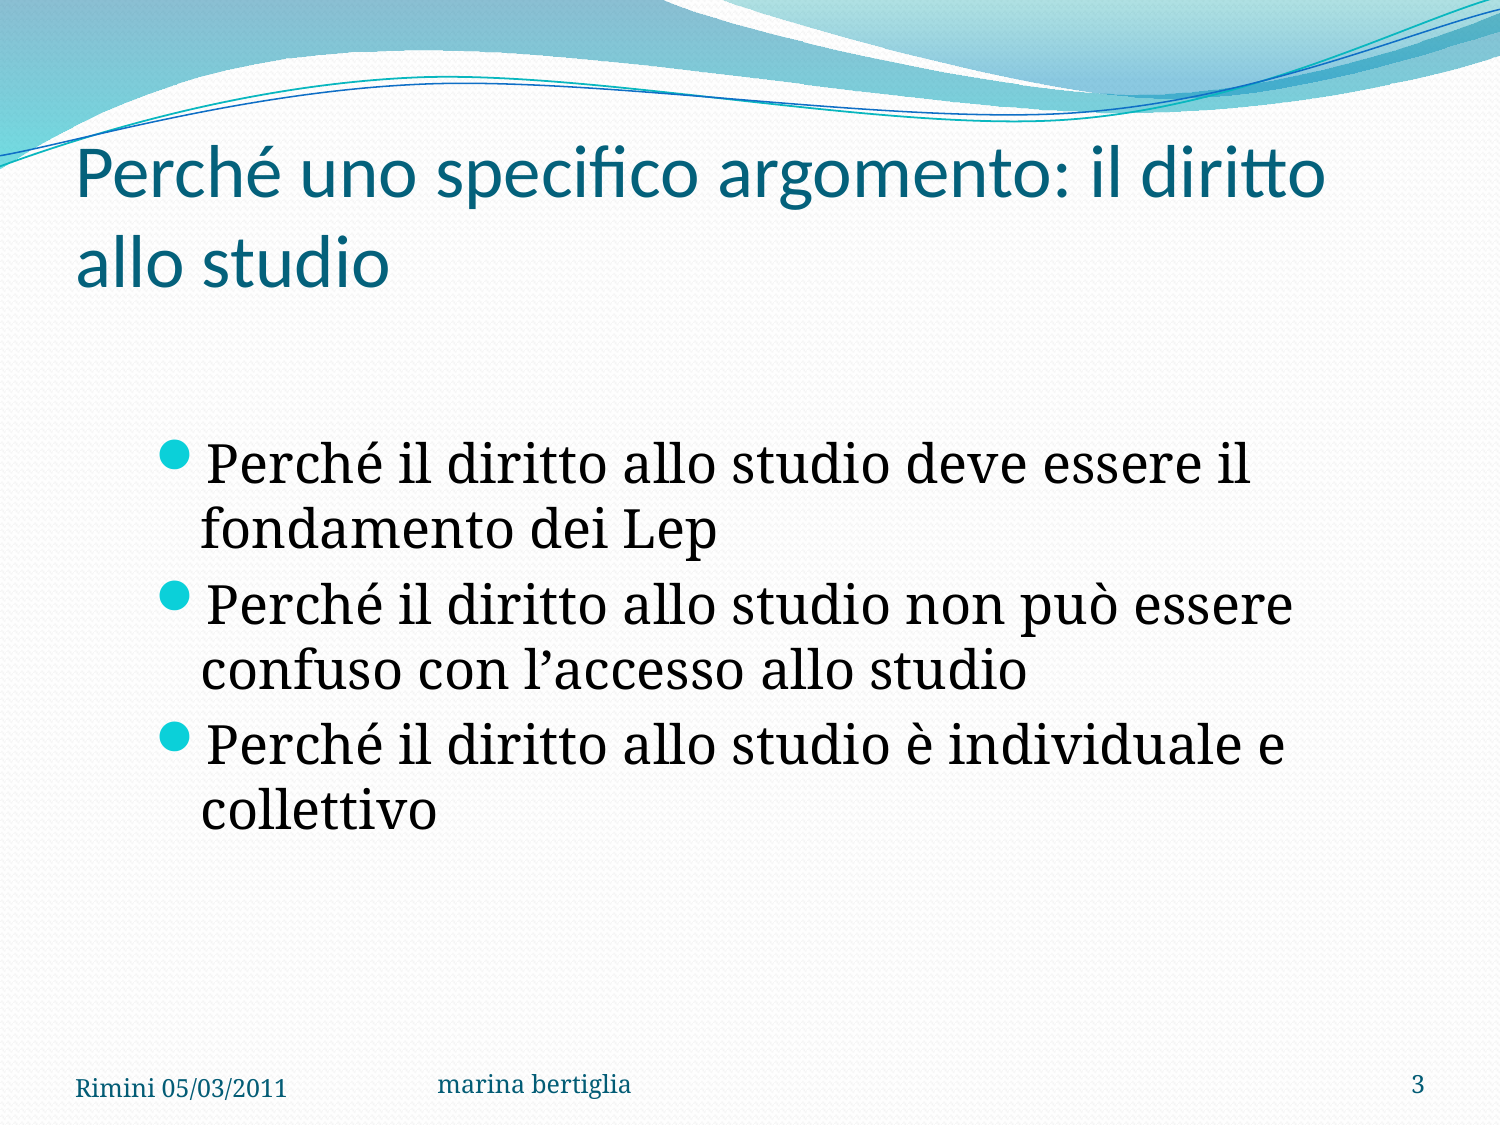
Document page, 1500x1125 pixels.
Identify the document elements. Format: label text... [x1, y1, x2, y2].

slide_number 3 [1299, 1042, 1425, 1103]
title Perché uno specifico argomento: il diritto allo studio [75, 115, 1425, 303]
list Perché il diritto allo studio deve essere il fondamento dei Lep Perché il diritto allo studio non può essere confuso con l’accesso allo studio Perché il diritto allo studio è individuale e collettivo [140, 421, 1416, 1125]
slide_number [75, 1042, 425, 1103]
footer marina bertiglia [437, 1042, 988, 1103]
